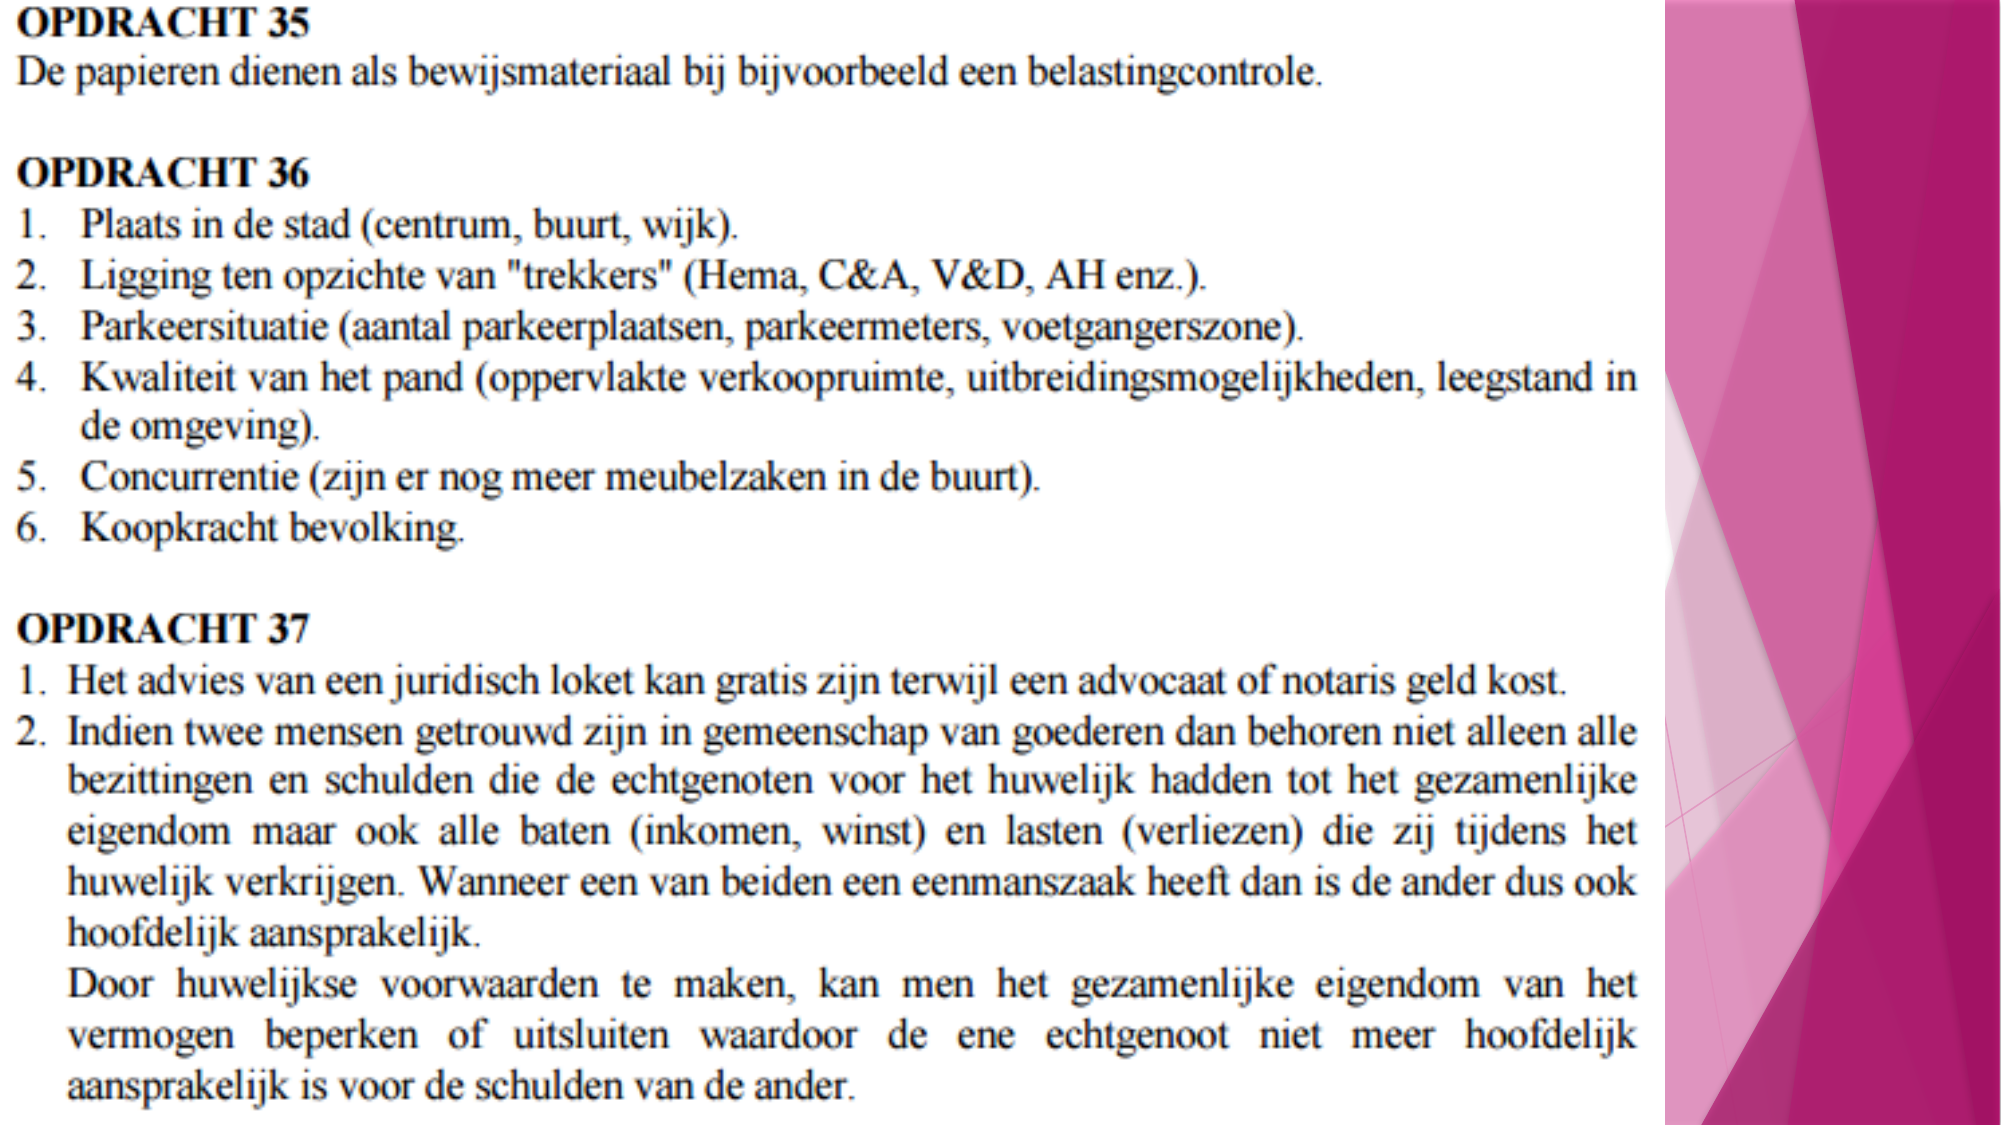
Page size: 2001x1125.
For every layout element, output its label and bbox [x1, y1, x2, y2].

picture [0, 0, 1666, 1125]
